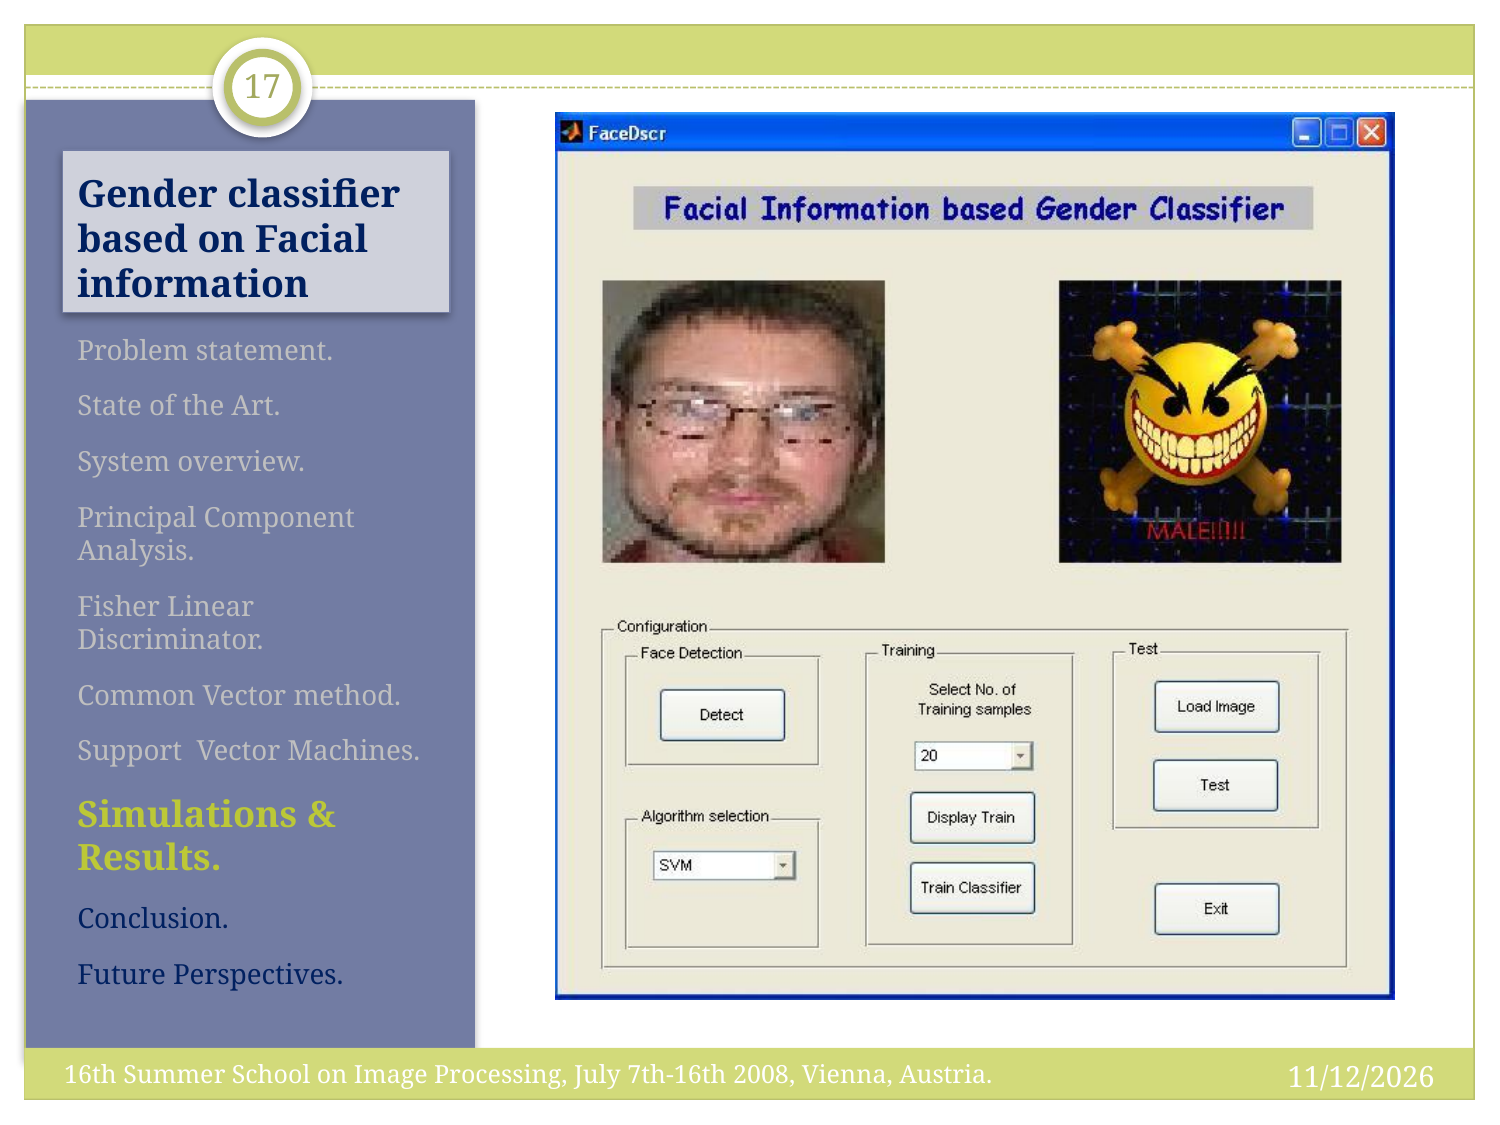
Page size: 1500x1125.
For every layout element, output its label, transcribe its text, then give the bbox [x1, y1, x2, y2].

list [554, 112, 1396, 1001]
footer 16th Summer School on Image Processing, July 7th-16th 2008, Vienna, Austria. [49, 1051, 1067, 1112]
slide_number 17 [225, 51, 300, 124]
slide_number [950, 1050, 1450, 1111]
title Gender classifier based on Facial information [62, 149, 451, 313]
list Problem statement. State of the Art. System overview. Principal Component Analysis. Fisher Linear Discriminator. Common Vector method. Support Vector Machines. Simulations & Results. Conclusion. Future Perspectives. [62, 324, 450, 1005]
